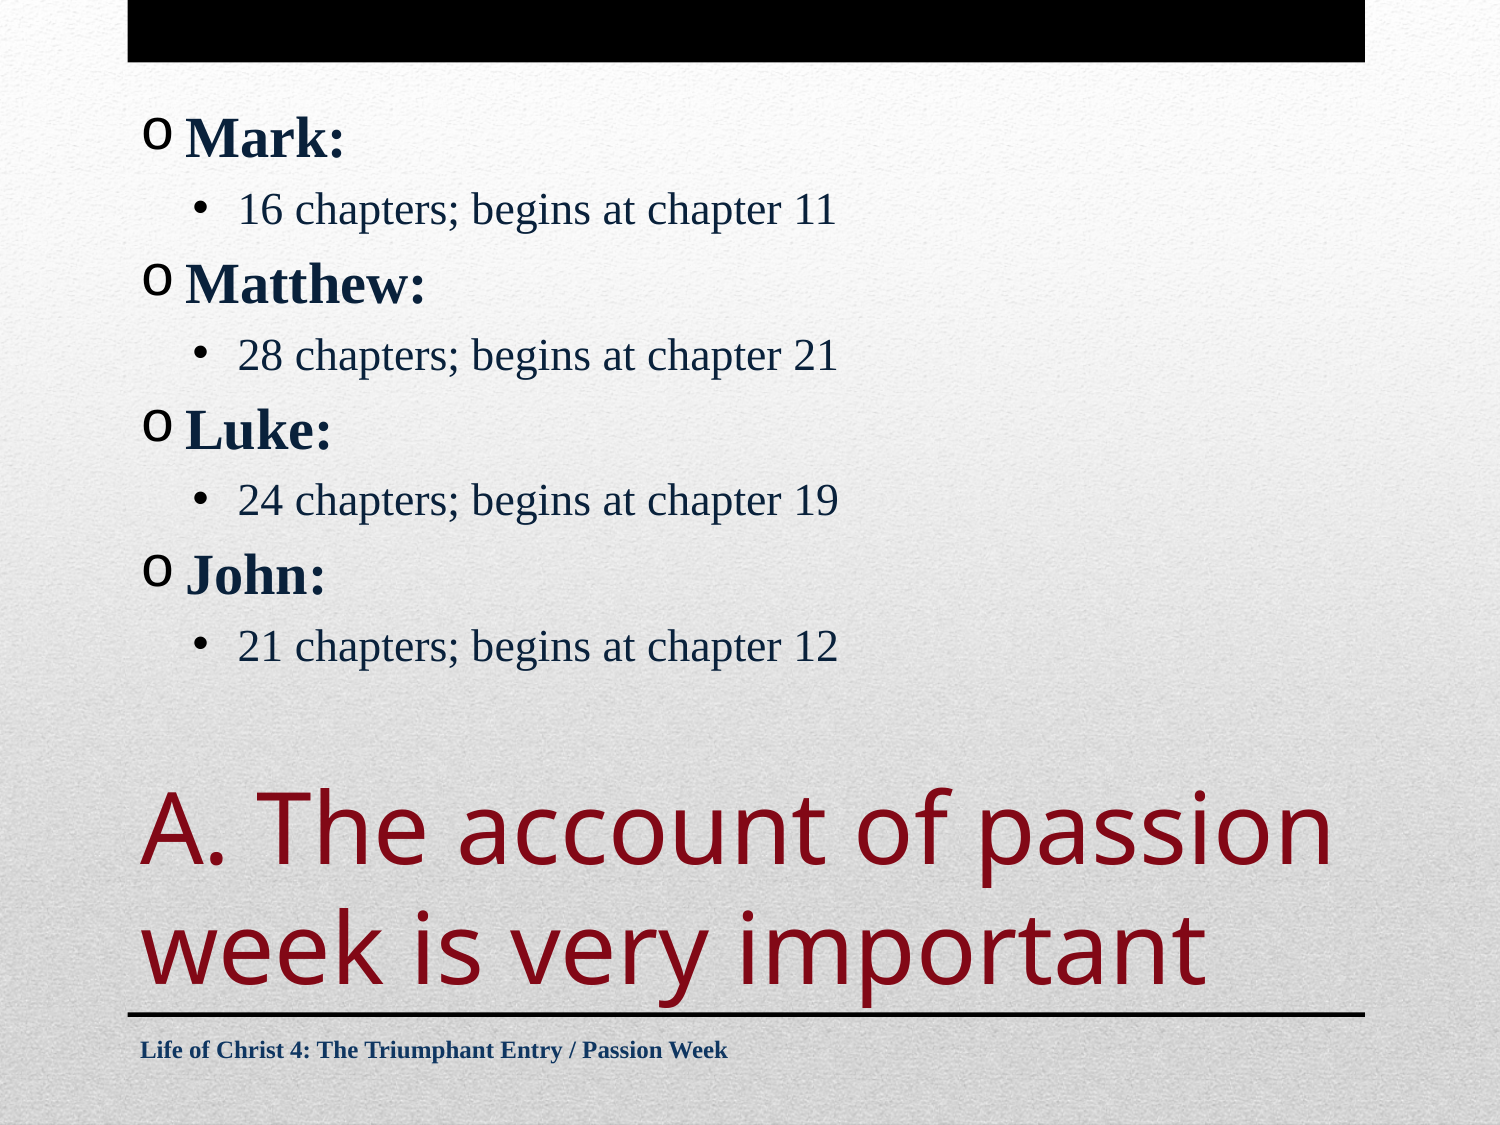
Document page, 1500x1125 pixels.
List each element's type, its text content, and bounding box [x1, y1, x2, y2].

footer Life of Christ 4: The Triumphant Entry / Passion Week [125, 1018, 925, 1079]
title A. The account of passion week is very important [125, 750, 1365, 1013]
list Mark: 16 chapters; begins at chapter 11 Matthew: 28 chapters; begins at chapter 21 Luke: 24 chapters; begins at chapter 19 John: 21 chapters; begins at chapter 12 [125, 92, 1365, 700]
